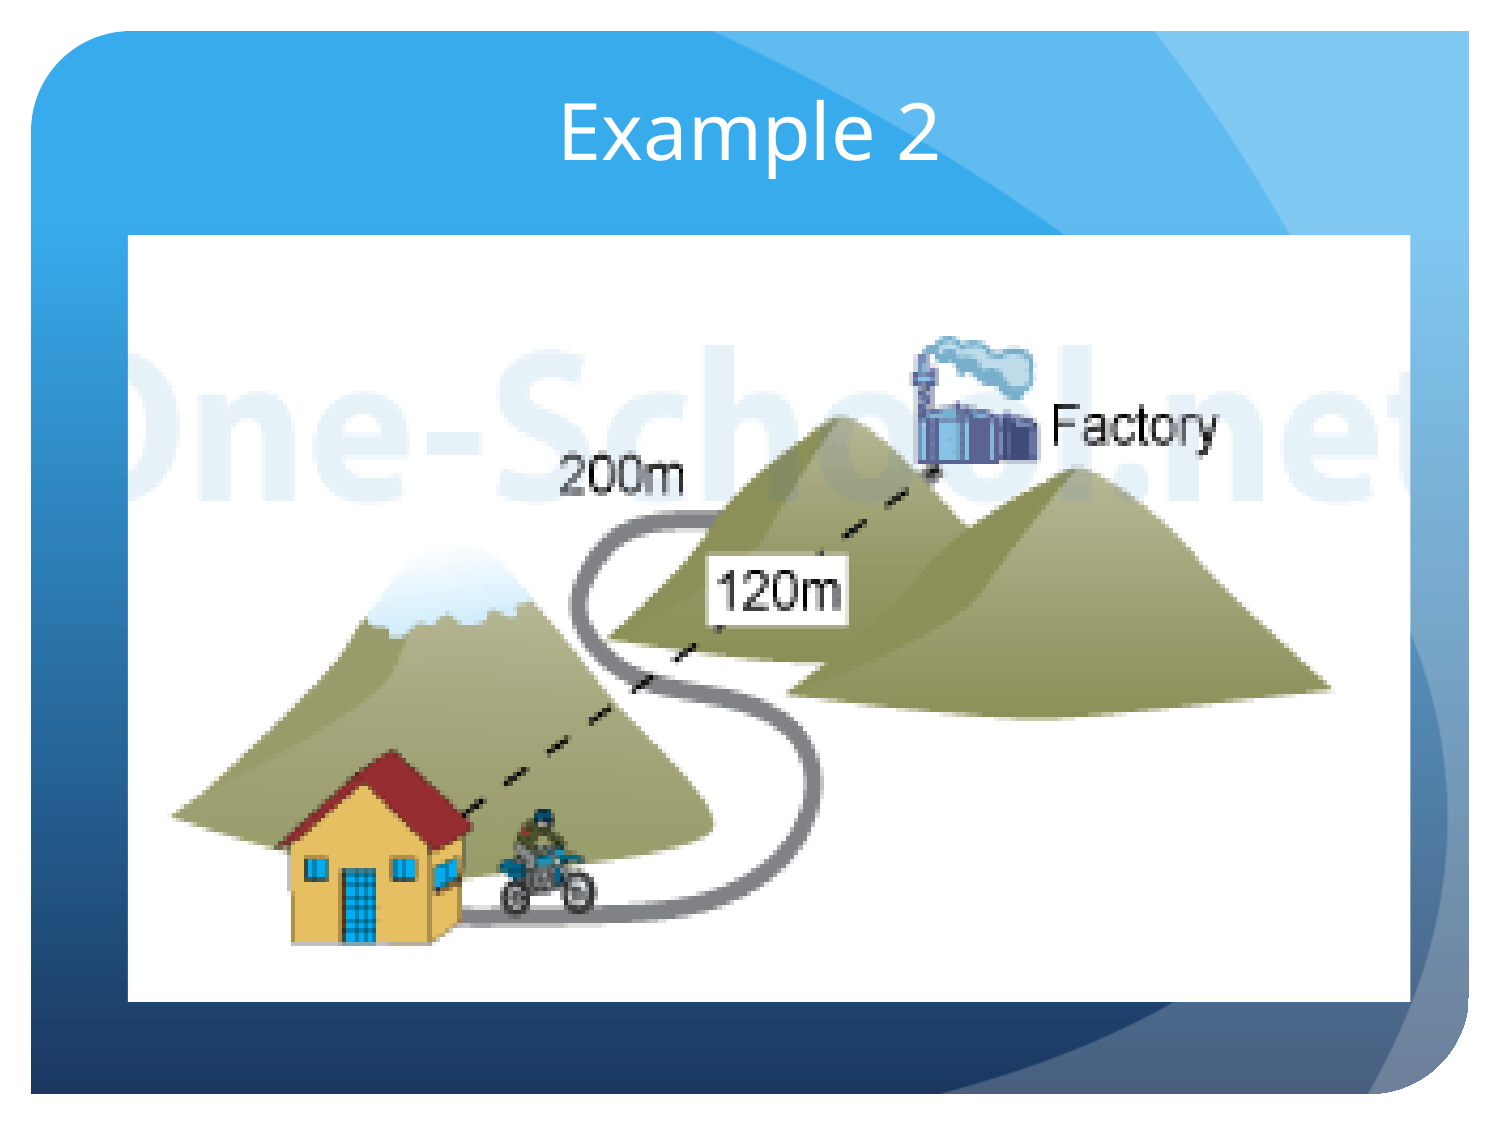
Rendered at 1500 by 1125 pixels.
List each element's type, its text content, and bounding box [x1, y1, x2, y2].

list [127, 235, 1411, 1002]
picture [24, 30, 1473, 1094]
title Example 2 [127, 62, 1372, 185]
